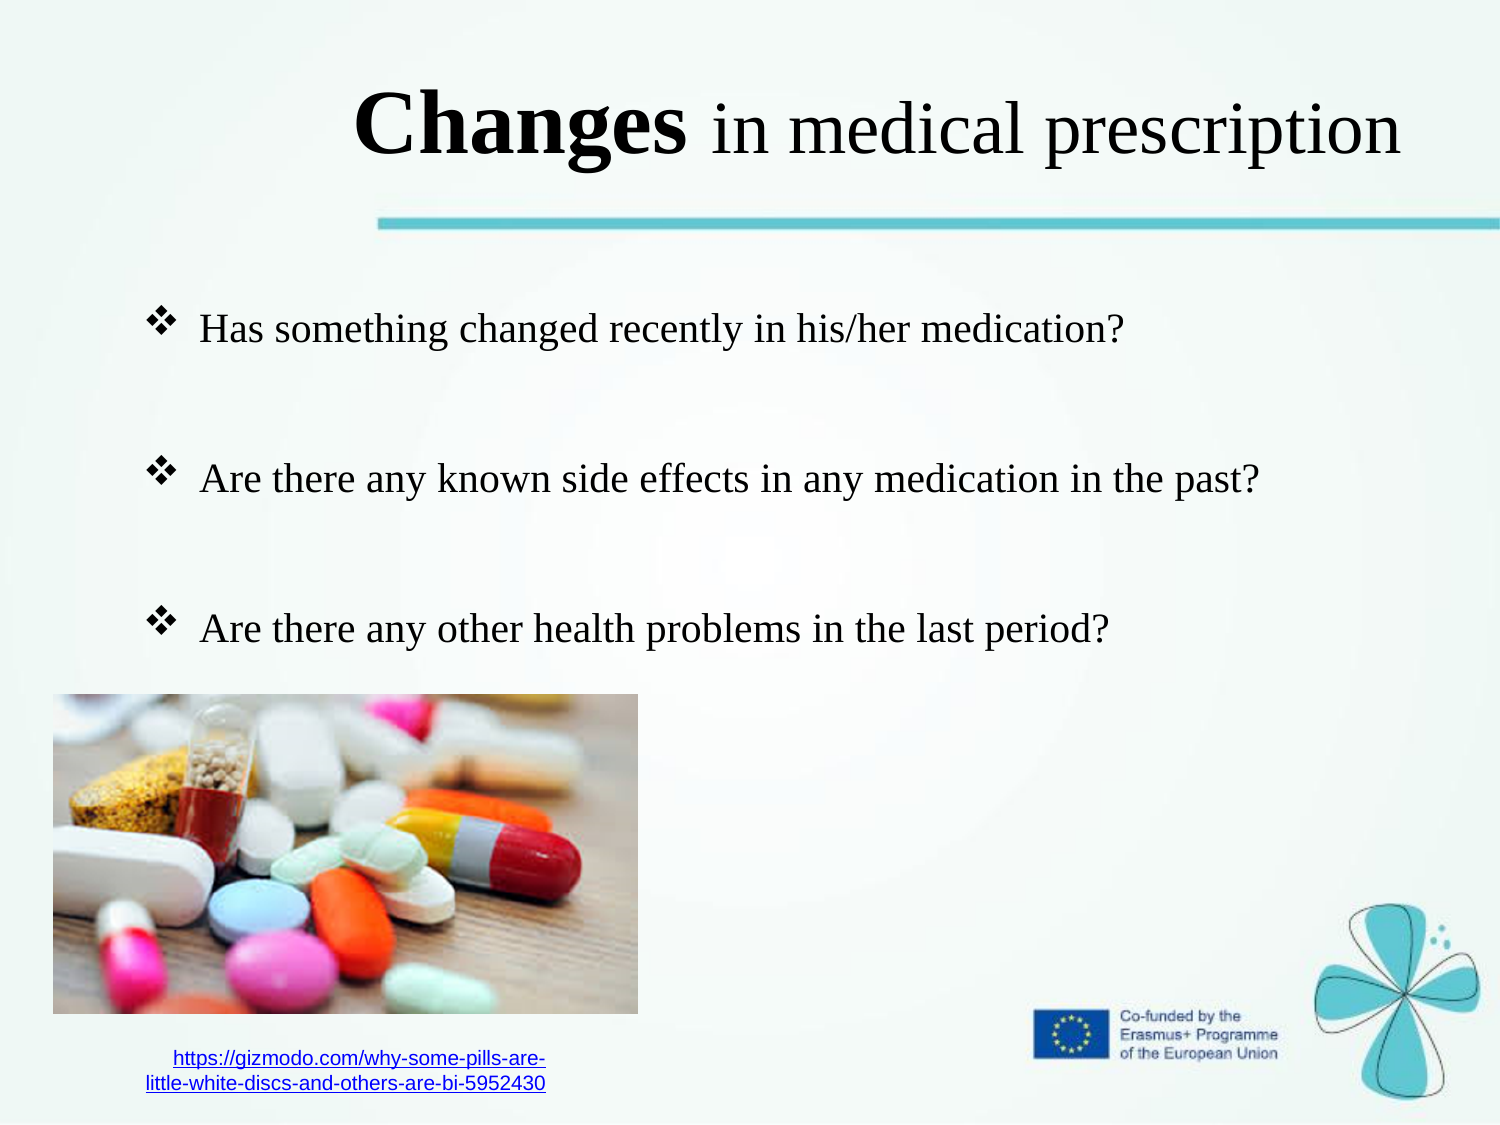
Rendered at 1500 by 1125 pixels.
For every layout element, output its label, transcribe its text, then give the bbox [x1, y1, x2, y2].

text_box Changes in medical prescription [313, 54, 1441, 180]
text_box https://gizmodo.com/why-some-pills-are- little-white-discs-and-others-are-bi-5952430 [130, 1037, 561, 1103]
picture [0, 0, 1500, 1125]
text_box Has something changed recently in his/her medication? Are there any known side effects in any medication in the past? Are there any other health problems in the last period? [53, 293, 1447, 1059]
